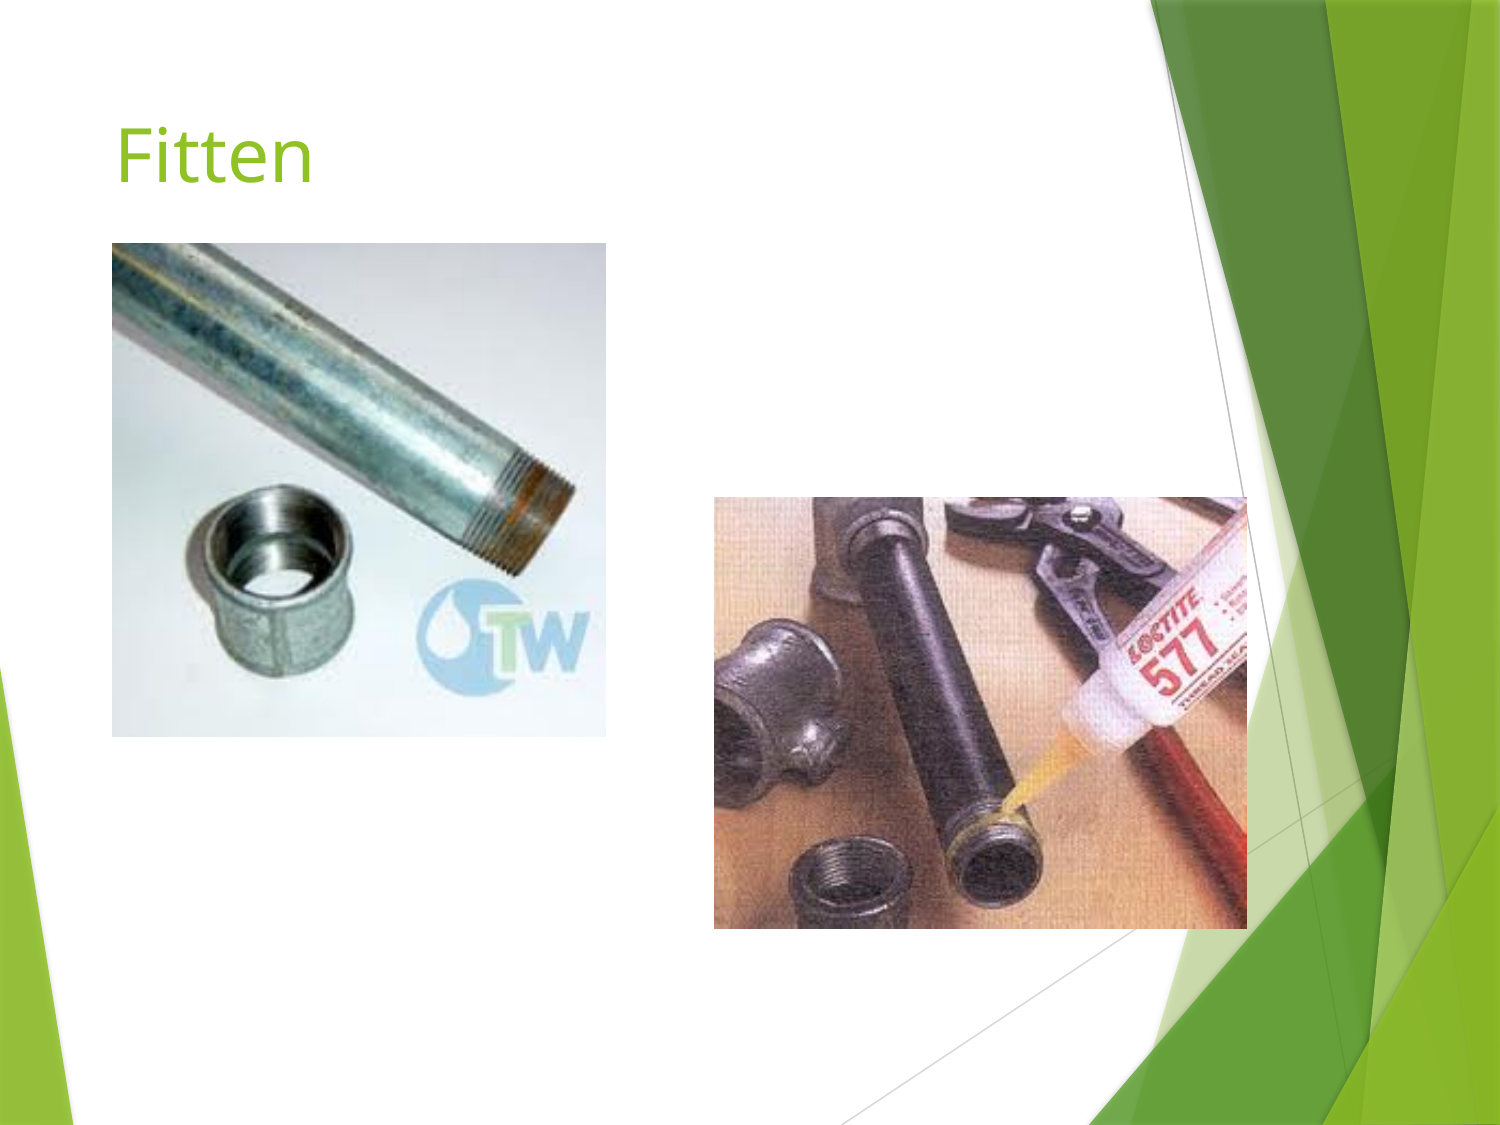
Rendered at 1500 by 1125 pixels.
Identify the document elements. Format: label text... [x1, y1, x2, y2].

picture [714, 497, 1247, 930]
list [111, 243, 606, 738]
title Fitten [99, 99, 1142, 317]
